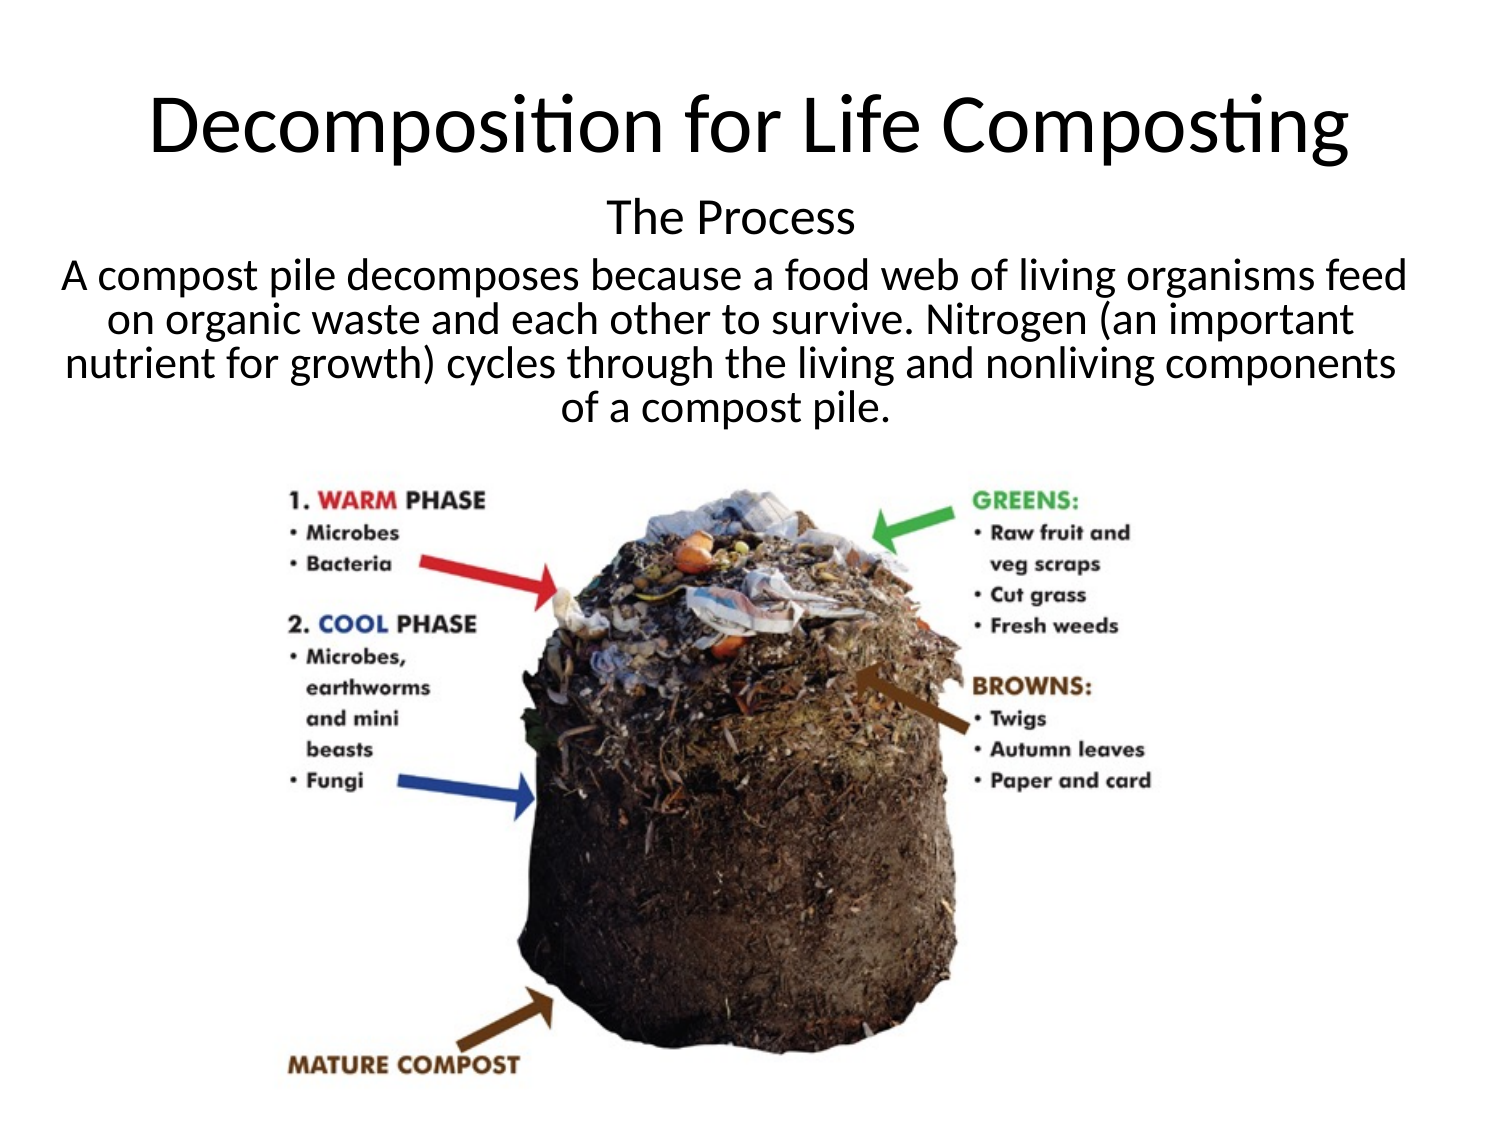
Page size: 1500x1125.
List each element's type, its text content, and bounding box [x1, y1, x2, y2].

title Decomposition for Life Composting [74, 24, 1426, 186]
picture [249, 446, 1213, 1125]
list The Process A compost pile decomposes because a food web of living organisms feed on organic waste and each other to survive. Nitrogen (an important nutrient for growth) cycles through the living and nonliving components of a compost pile. [36, 186, 1426, 463]
